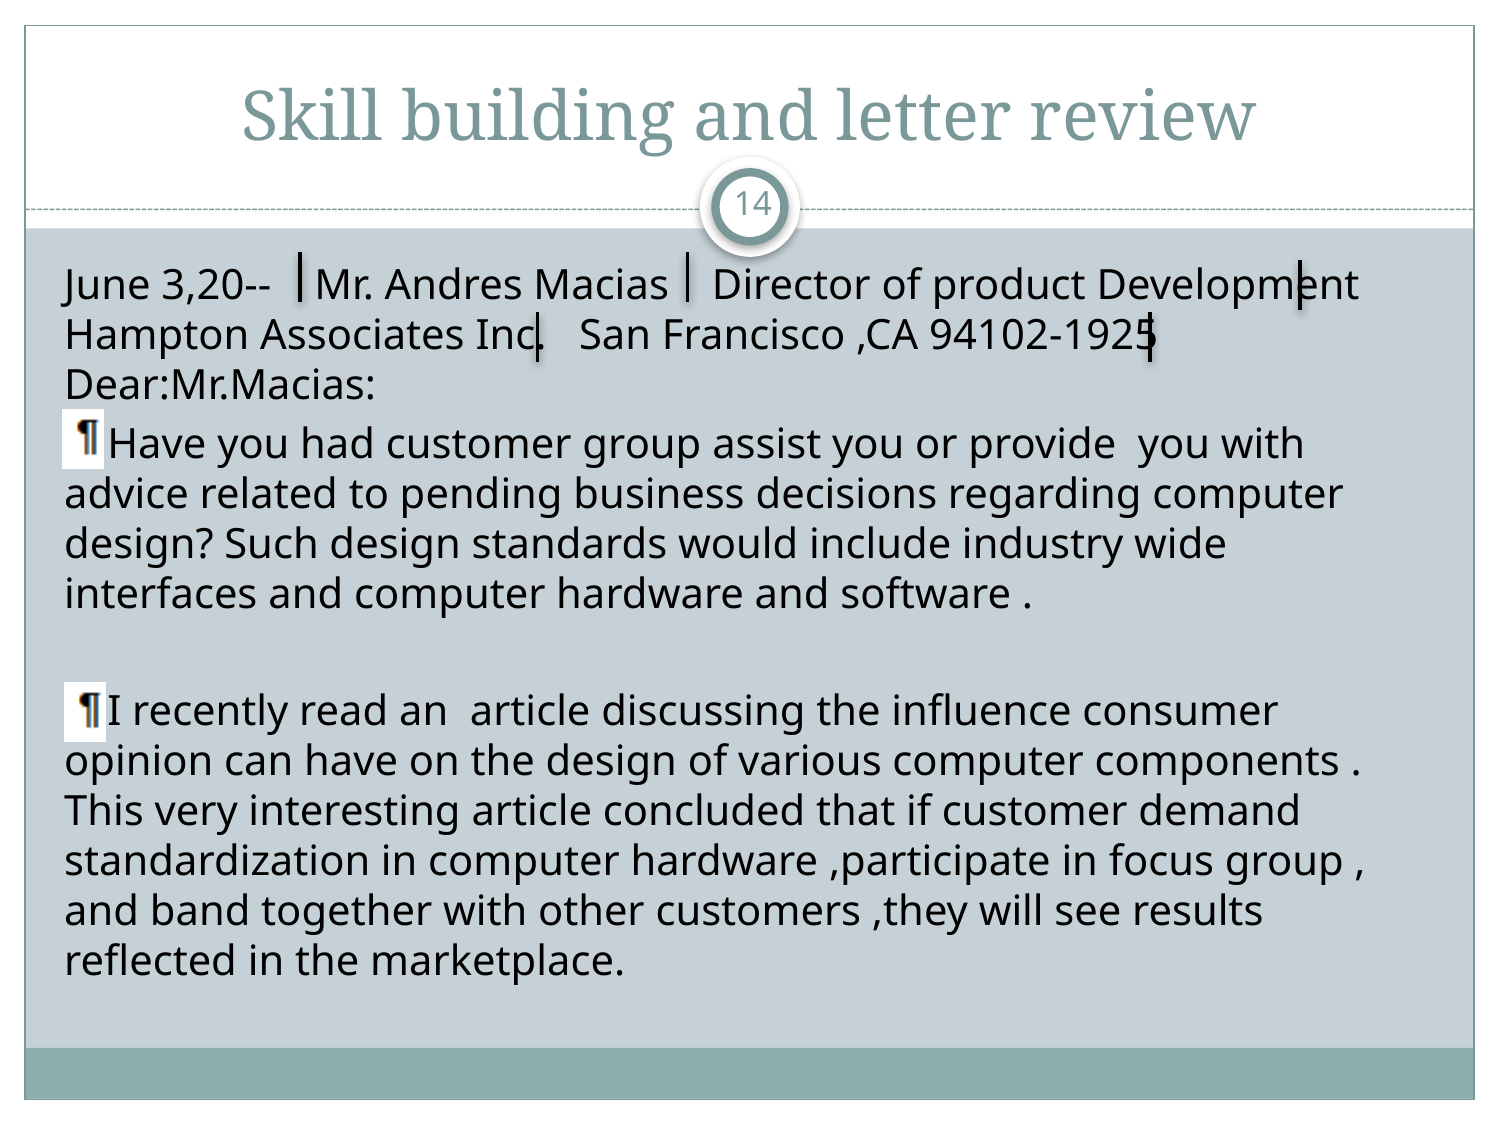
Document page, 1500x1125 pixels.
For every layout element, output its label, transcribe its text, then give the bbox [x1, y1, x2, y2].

picture [64, 681, 106, 742]
list June 3,20-- Mr. Andres Macias Director of product Development Hampton Associates Inc. San Francisco ,CA 94102-1925 Dear:Mr.Macias: Have you had customer group assist you or provide you with advice related to pending business decisions regarding computer design? Such design standards would include industry wide interfaces and computer hardware and software . I recently read an article discussing the influence consumer opinion can have on the design of various computer components . This very interesting article concluded that if customer demand standardization in computer hardware ,participate in focus group , and band together with other customers ,they will see results reflected in the marketplace. [49, 250, 1445, 1001]
slide_number 14 [715, 168, 791, 241]
picture [61, 409, 104, 470]
title Skill building and letter review [49, 37, 1450, 162]
